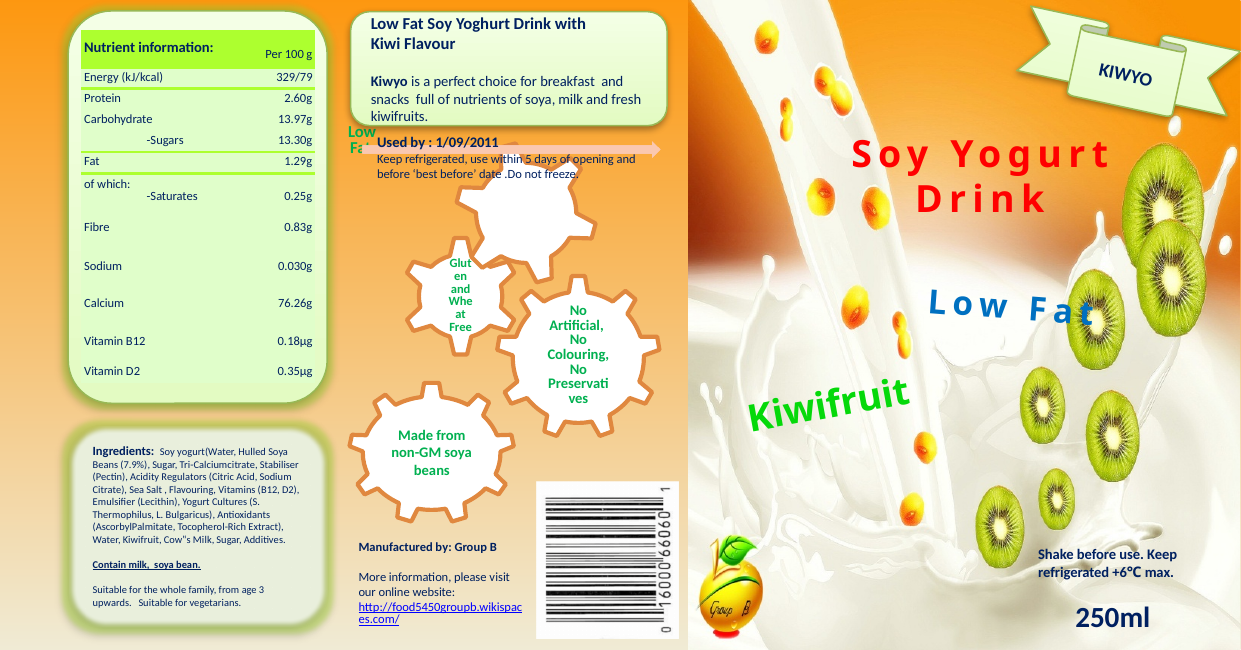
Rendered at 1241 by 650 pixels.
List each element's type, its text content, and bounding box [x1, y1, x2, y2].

table_cell 0.030g [242, 248, 315, 286]
table_cell Sodium [81, 248, 242, 286]
text_box Low Fat Soy Yoghurt Drink with Kiwi Flavour Kiwyo is a perfect choice for breakfast and snacks full of nutrients of soya, milk and fresh kiwifruits. [349, 10, 668, 125]
table_cell Carbohydrate [81, 110, 242, 131]
table_cell 13.30g [242, 131, 315, 151]
picture [688, 0, 1241, 650]
text_box Used by : 1/09/2011 Keep refrigerated, use within 5 days of opening and before ‘best before’ date .Do not freeze. [362, 125, 674, 216]
table_cell -Sugars [81, 131, 242, 151]
table_cell 0.35μg [242, 362, 315, 383]
table_cell 0.25g [242, 175, 315, 209]
table_cell Fat [81, 153, 242, 172]
text_box Ingredients: Soy yogurt(Water, Hulled Soya Beans (7.9%), Sugar, Tri-Calciumcitrate, Stabiliser (Pectin), Acidity Regulators (Citric Acid, Sodium Citrate), Sea Salt , Flavouring, Vitamins (B12, D2), Emulsifier (Lecithin), Yogurt Cultures (S. Thermophilus, L. Bulgaricus), Antioxidants (AscorbylPalmitate, Tocopherol-Rich Extract), Water, Kiwifruit, Cow‟s Milk, Sugar, Additives. Contain milk, soya bean. Suitable for the whole family, from age 3 upwards. Suitable for vegetarians. [76, 432, 321, 621]
table_cell Calcium [81, 286, 242, 323]
table_cell 13.97g [242, 110, 315, 131]
table_cell 76.26g [242, 286, 315, 323]
table_cell Vitamin D2 [81, 362, 242, 383]
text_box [348, 381, 515, 525]
picture [528, 482, 687, 639]
table_cell of which: -Saturates [81, 175, 242, 209]
table_cell 0.83g [242, 209, 315, 248]
table_cell 2.60g [242, 90, 315, 110]
table_cell Fibre [81, 209, 242, 248]
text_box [362, 141, 661, 490]
text_box [67, 10, 328, 405]
text_box Manufactured by: Group B More information, please visit our online website: http://food5450groupb.wikispaces.com/ [343, 516, 525, 637]
table_cell Protein [81, 90, 242, 110]
table_cell Vitamin B12 [81, 323, 242, 362]
table_cell 329/79 [242, 69, 315, 87]
table_cell Energy (kJ/kcal) [81, 69, 242, 87]
table_cell 1.29g [242, 153, 315, 172]
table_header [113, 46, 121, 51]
table_cell 0.18μg [242, 323, 315, 362]
table_header Per 100 g [242, 32, 315, 66]
